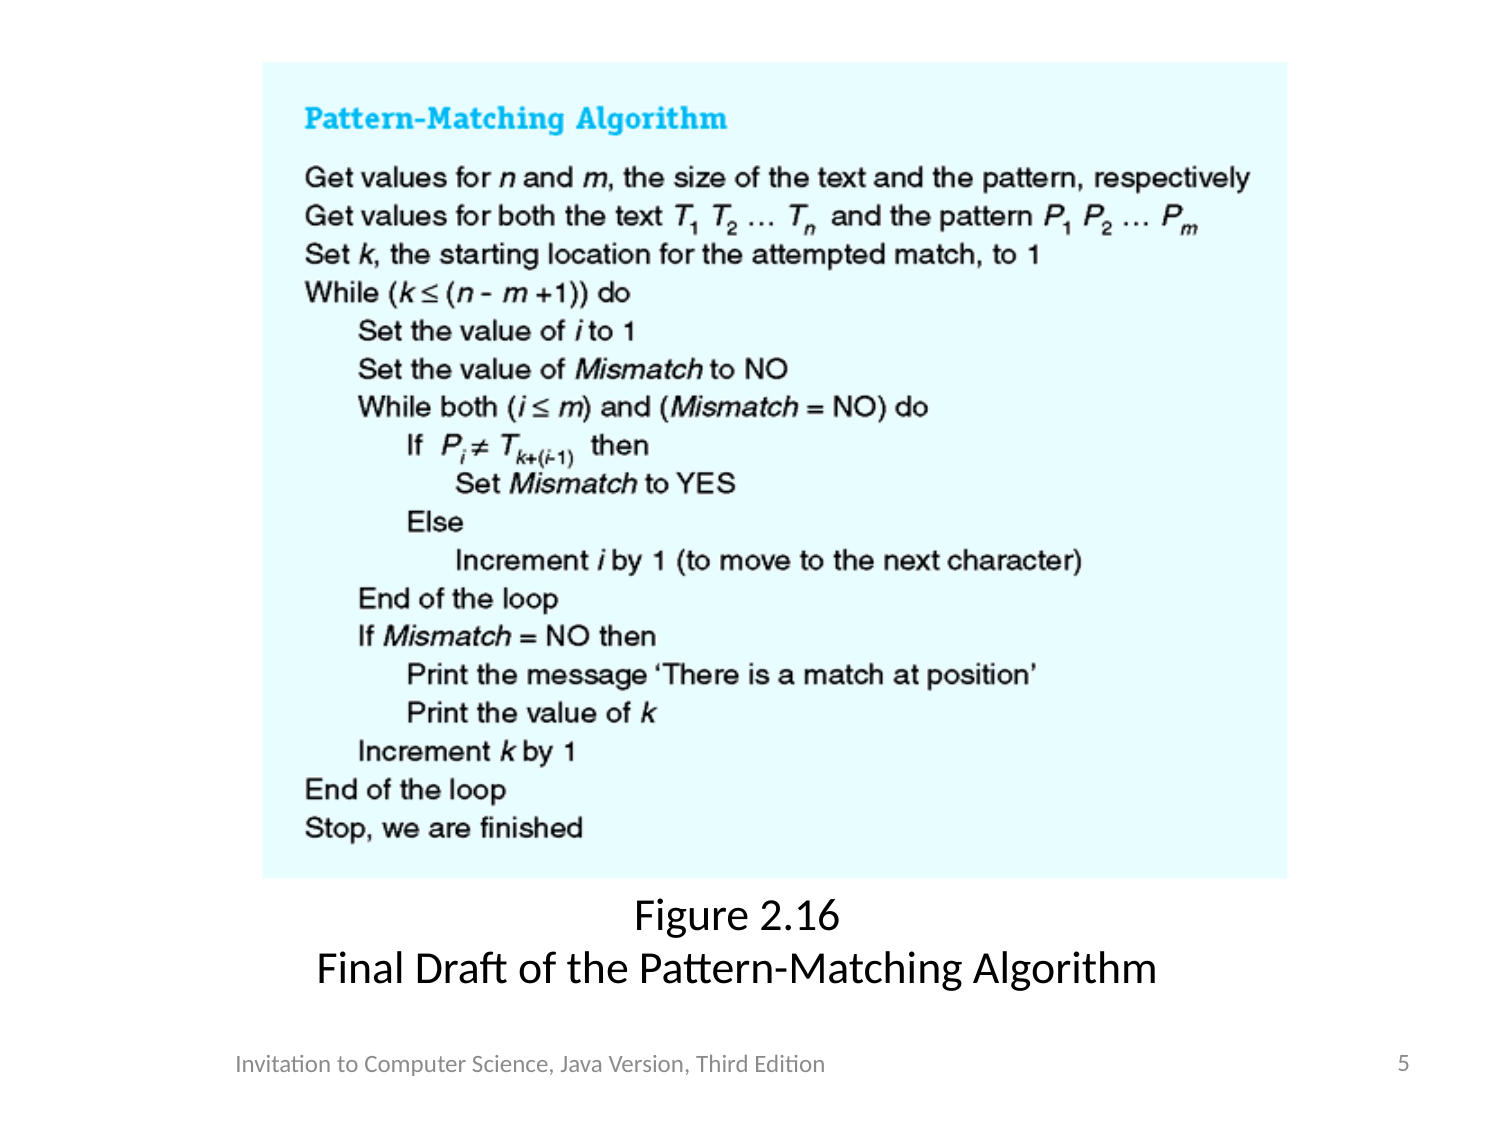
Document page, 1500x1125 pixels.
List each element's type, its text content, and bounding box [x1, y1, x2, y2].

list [262, 49, 1288, 888]
footer Invitation to Computer Science, Java Version, Third Edition [75, 1038, 988, 1100]
list Figure 2.16 Final Draft of the Pattern-Matching Algorithm [62, 887, 1413, 1038]
slide_number 5 [1074, 1024, 1425, 1100]
